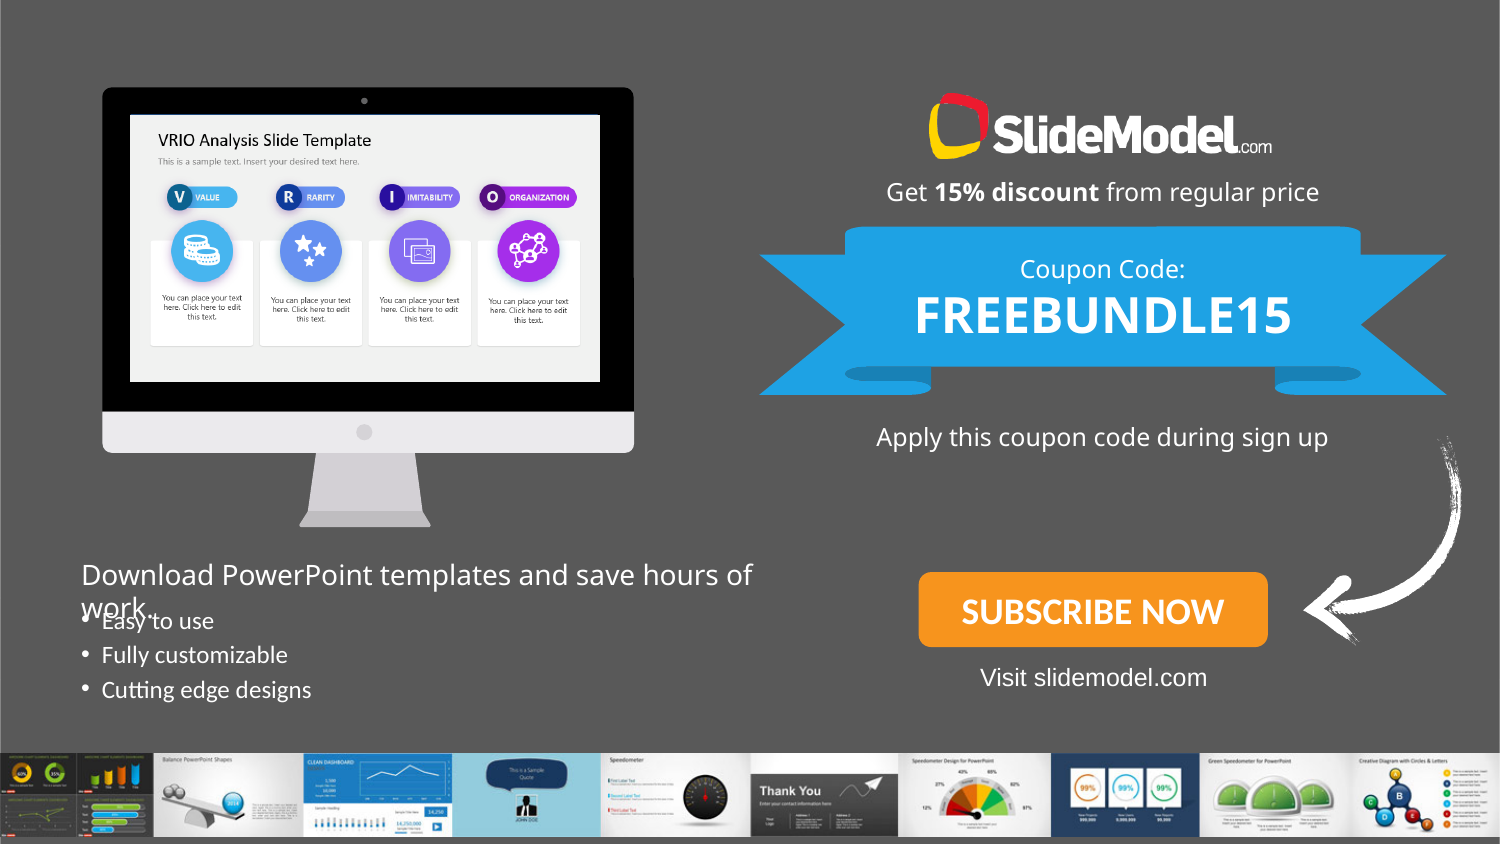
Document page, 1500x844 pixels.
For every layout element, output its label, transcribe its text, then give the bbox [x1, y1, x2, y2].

text_box Download PowerPoint templates and save hours of work. [66, 549, 794, 632]
text_box Apply this coupon code during sign up [847, 413, 1359, 459]
text_box Get 15% discount from regular price [793, 168, 1413, 214]
text_box [1302, 435, 1462, 646]
text_box SUBSCRIBE NOW [916, 569, 1270, 650]
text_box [102, 87, 635, 528]
picture [928, 93, 1273, 159]
text_box Visit slidemodel.com [935, 655, 1253, 697]
picture [129, 114, 600, 382]
picture [0, 752, 1500, 837]
text_box Easy to use Fully customizable Cutting edge designs [66, 632, 647, 711]
text_box [0, 0, 1500, 752]
text_box [757, 224, 1449, 397]
text_box Coupon Code: FREEBUNDLE15 [880, 246, 1326, 352]
